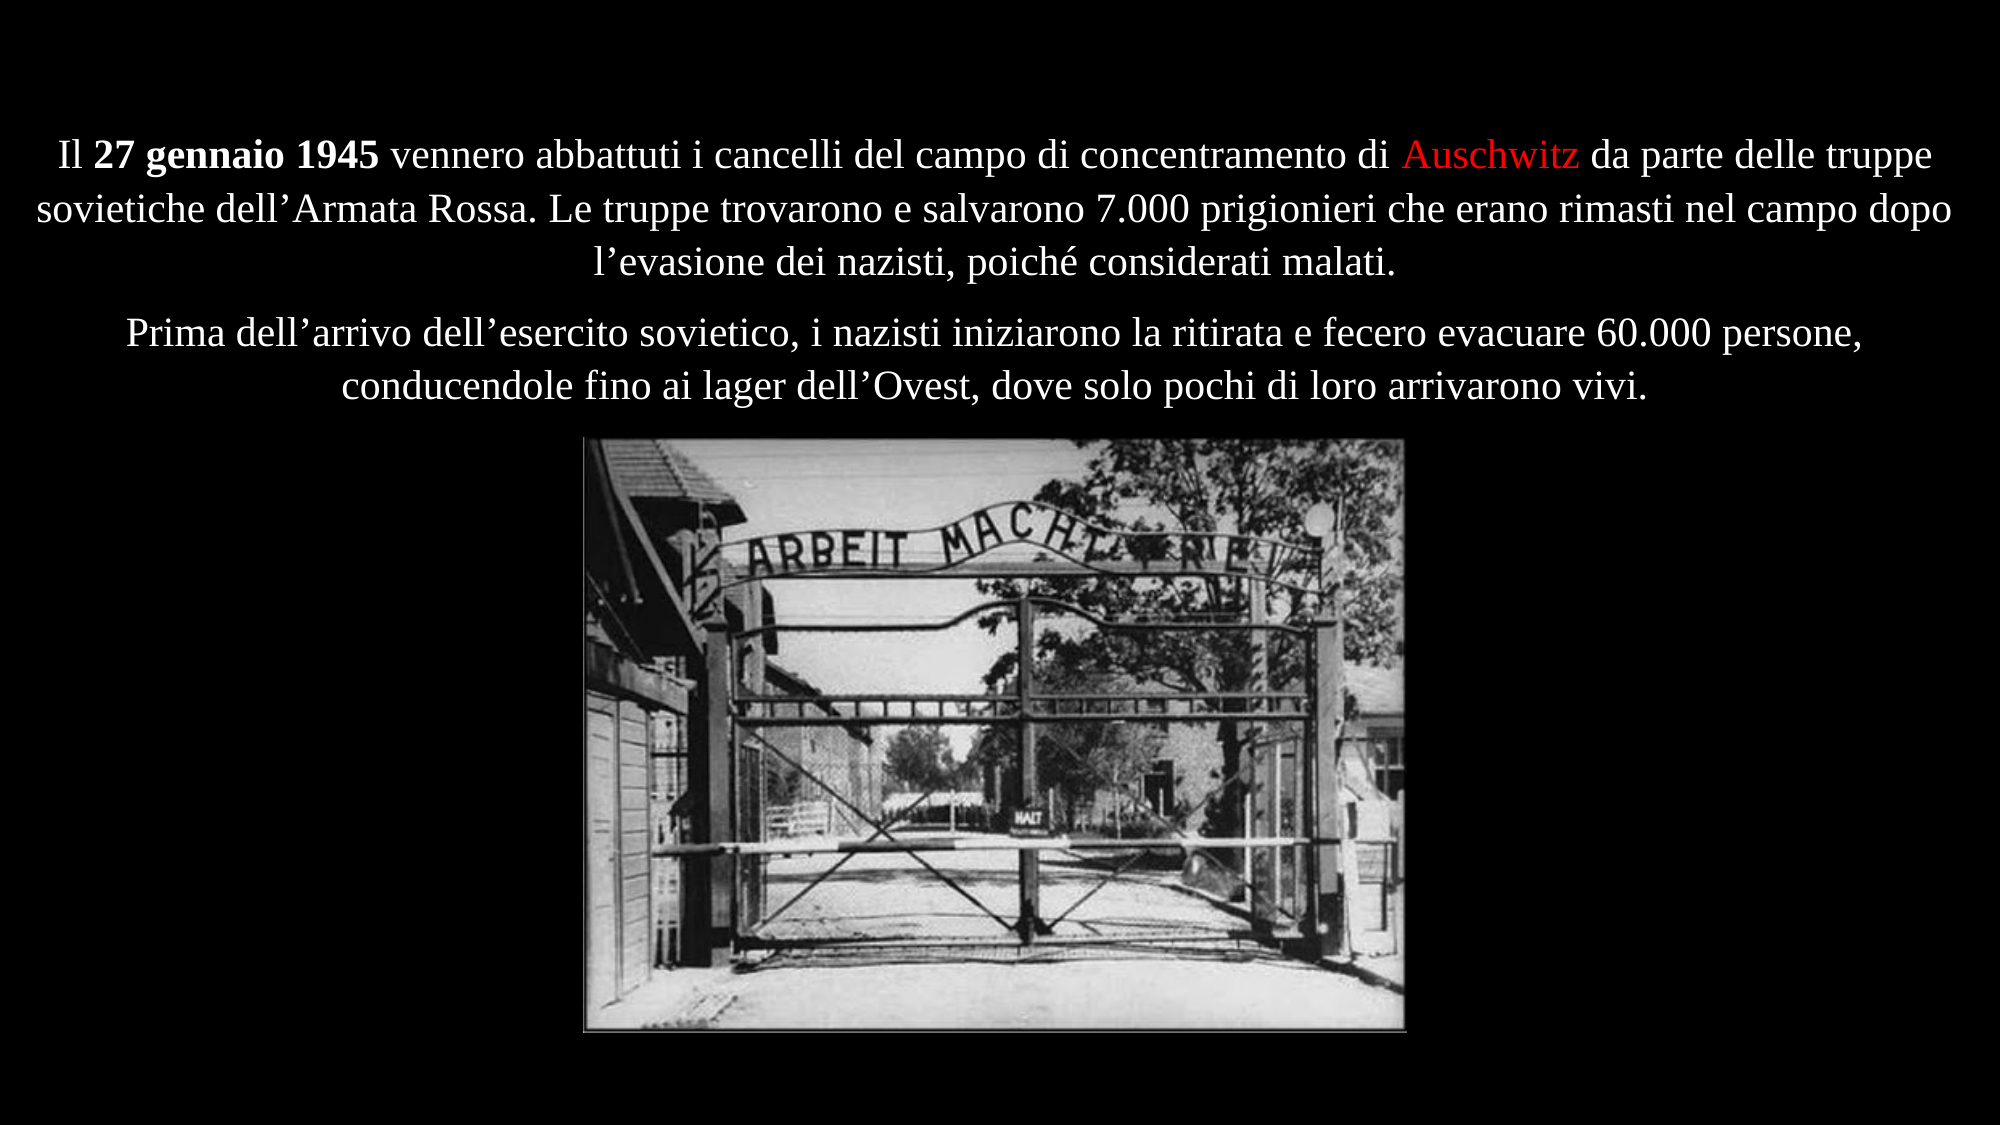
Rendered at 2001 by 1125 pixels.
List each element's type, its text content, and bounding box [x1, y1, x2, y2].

text_box Il 27 gennaio 1945 vennero abbattuti i cancelli del campo di concentramento di Auschwitz da parte delle truppe sovietiche dell’Armata Rossa. Le truppe trovarono e salvarono 7.000 prigionieri che erano rimasti nel campo dopo l’evasione dei nazisti, poiché considerati malati. Prima dell’arrivo dell’esercito sovietico, i nazisti iniziarono la ritirata e fecero evacuare 60.000 persone, conducendole fino ai lager dell’Ovest, dove solo pochi di loro arrivarono vivi. [16, 116, 1975, 416]
picture [583, 437, 1408, 1033]
